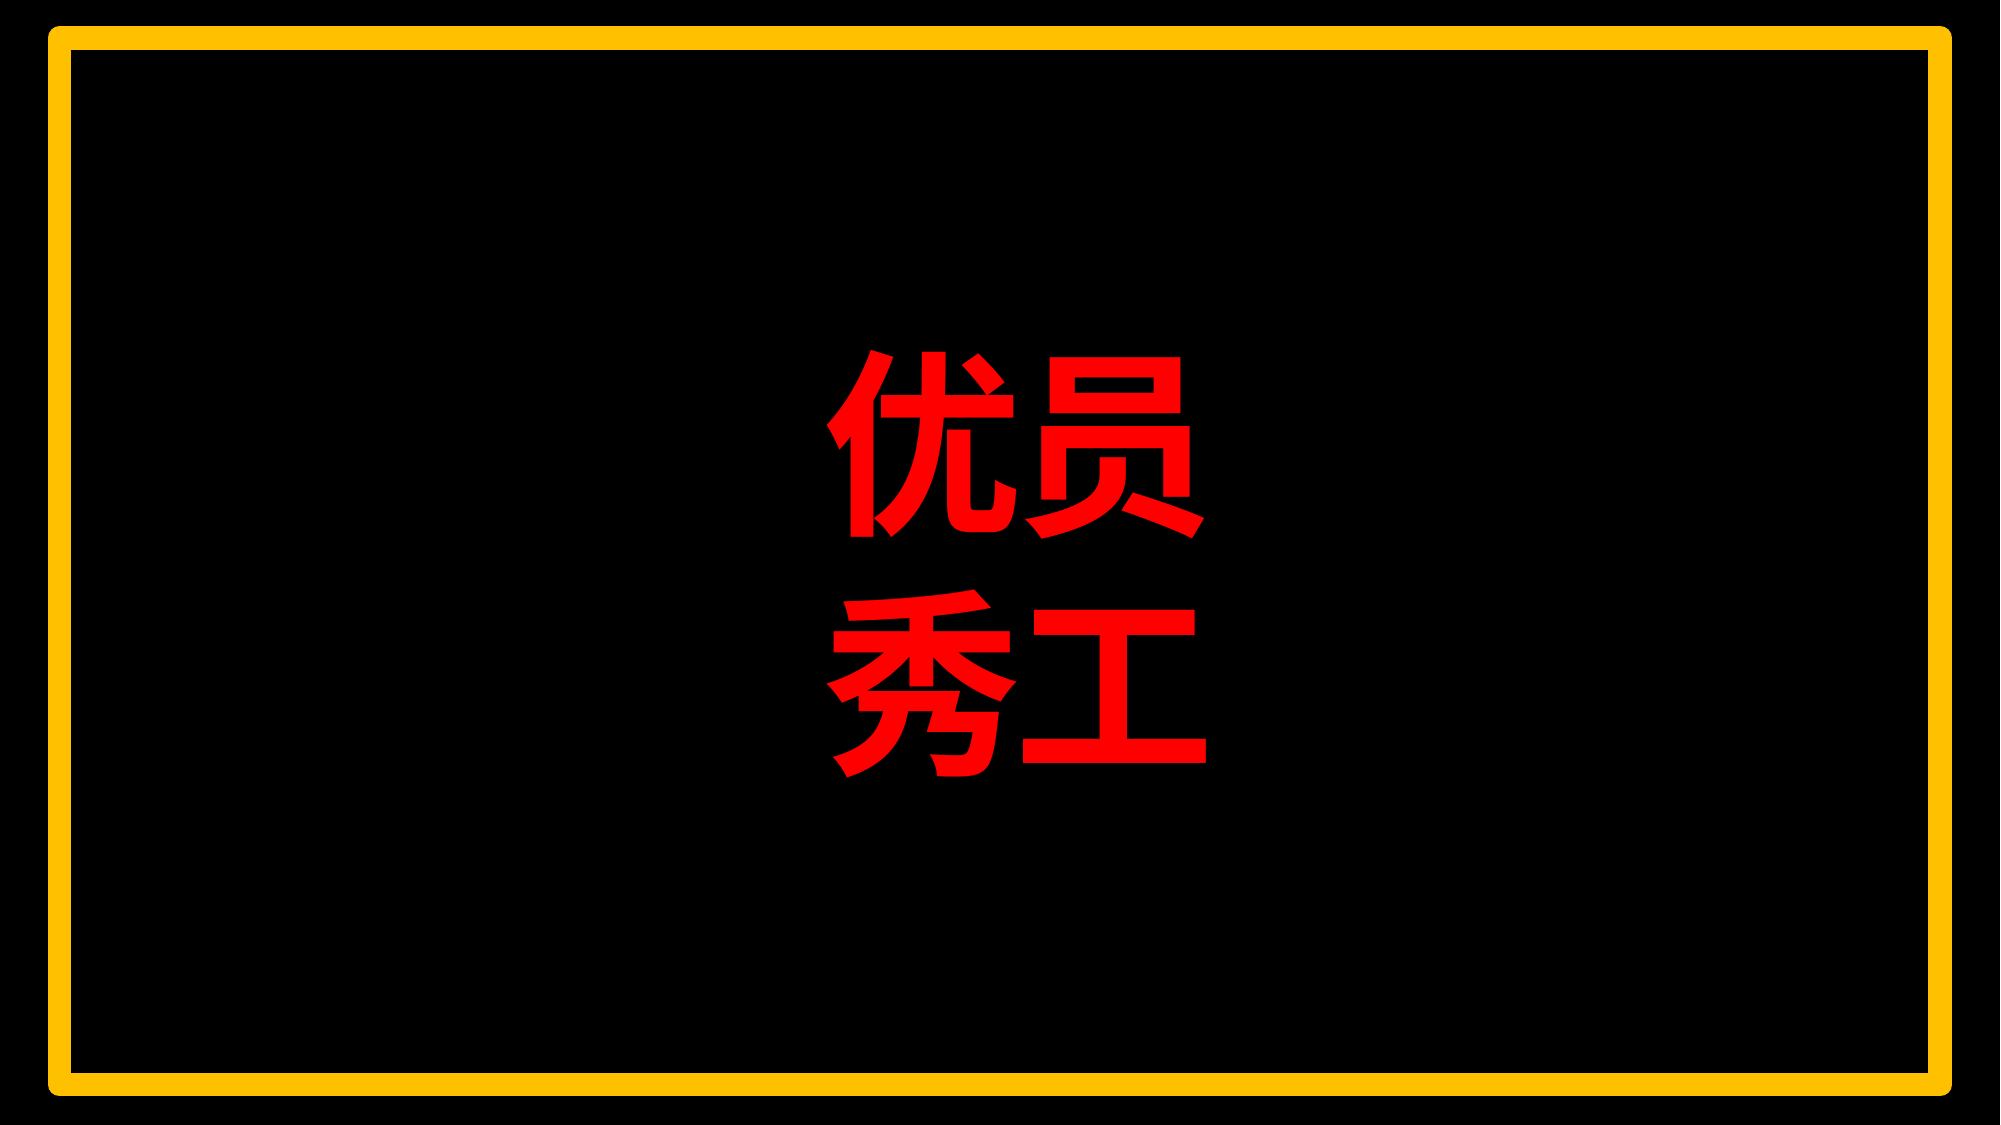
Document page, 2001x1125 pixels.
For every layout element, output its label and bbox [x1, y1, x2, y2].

text_box [59, 37, 1941, 1086]
